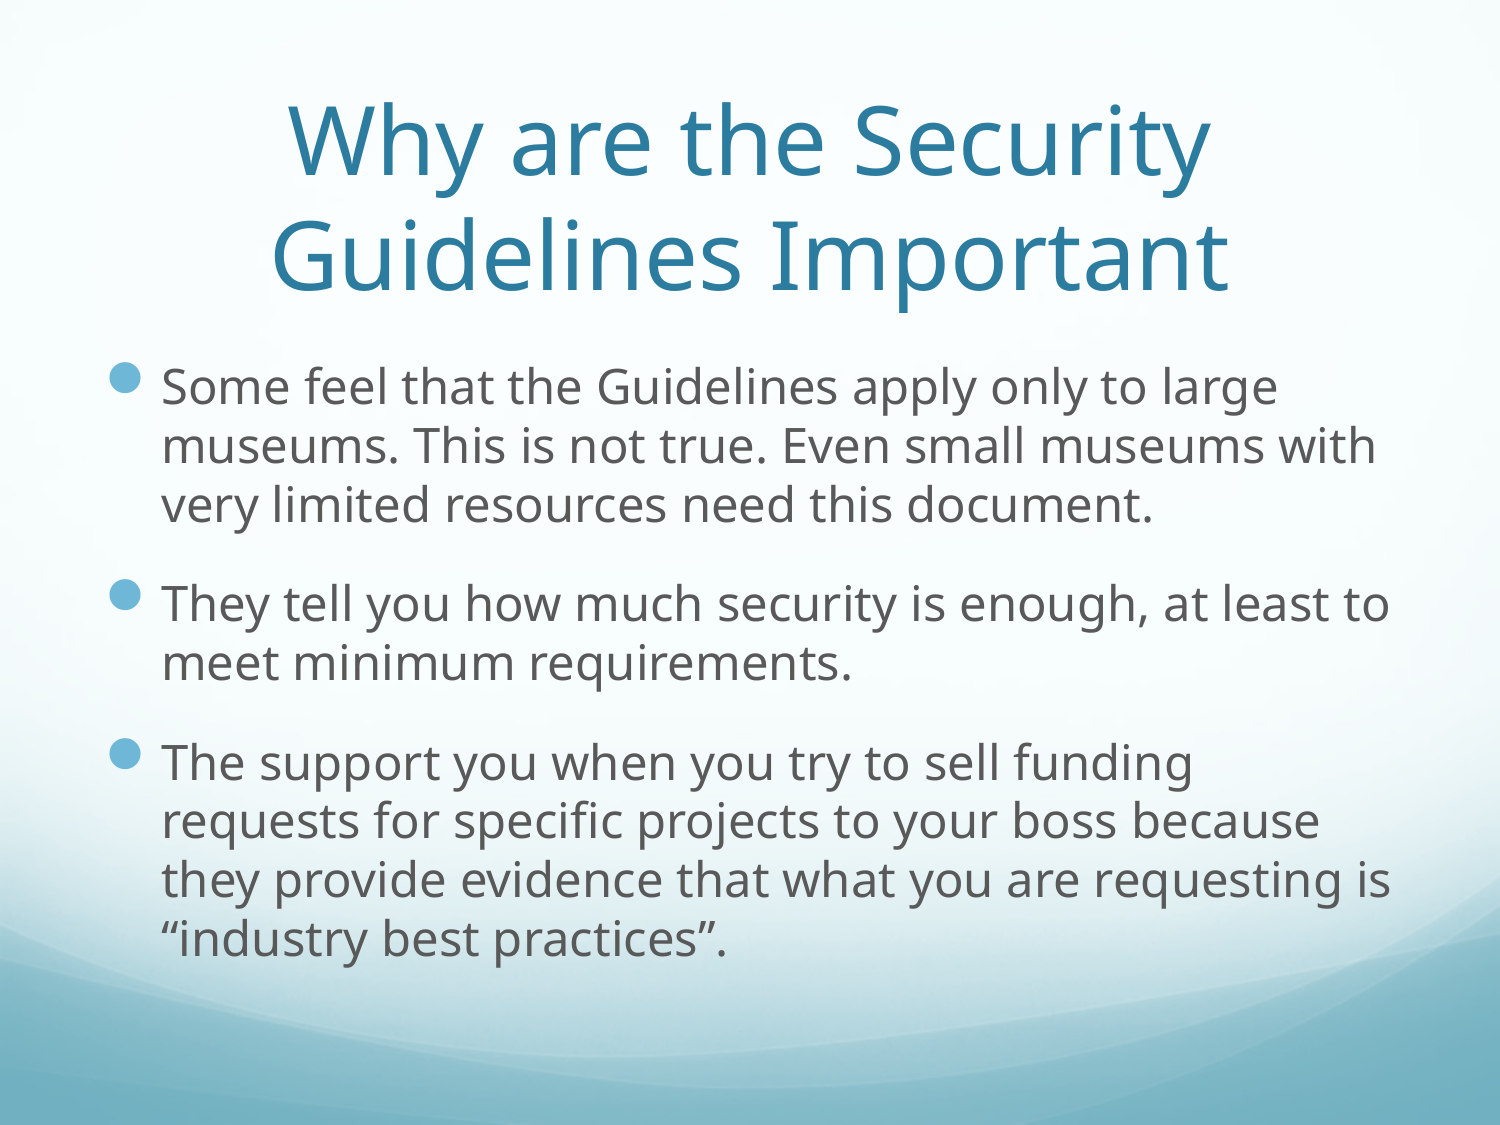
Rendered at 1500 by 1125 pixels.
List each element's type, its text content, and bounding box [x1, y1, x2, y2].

title Why are the Security Guidelines Important [90, 17, 1410, 318]
list Some feel that the Guidelines apply only to large museums. This is not true. Even small museums with very limited resources need this document. They tell you how much security is enough, at least to meet minimum requirements. The support you when you try to sell funding requests for specific projects to your boss because they provide evidence that what you are requesting is “industry best practices”. [90, 347, 1410, 975]
